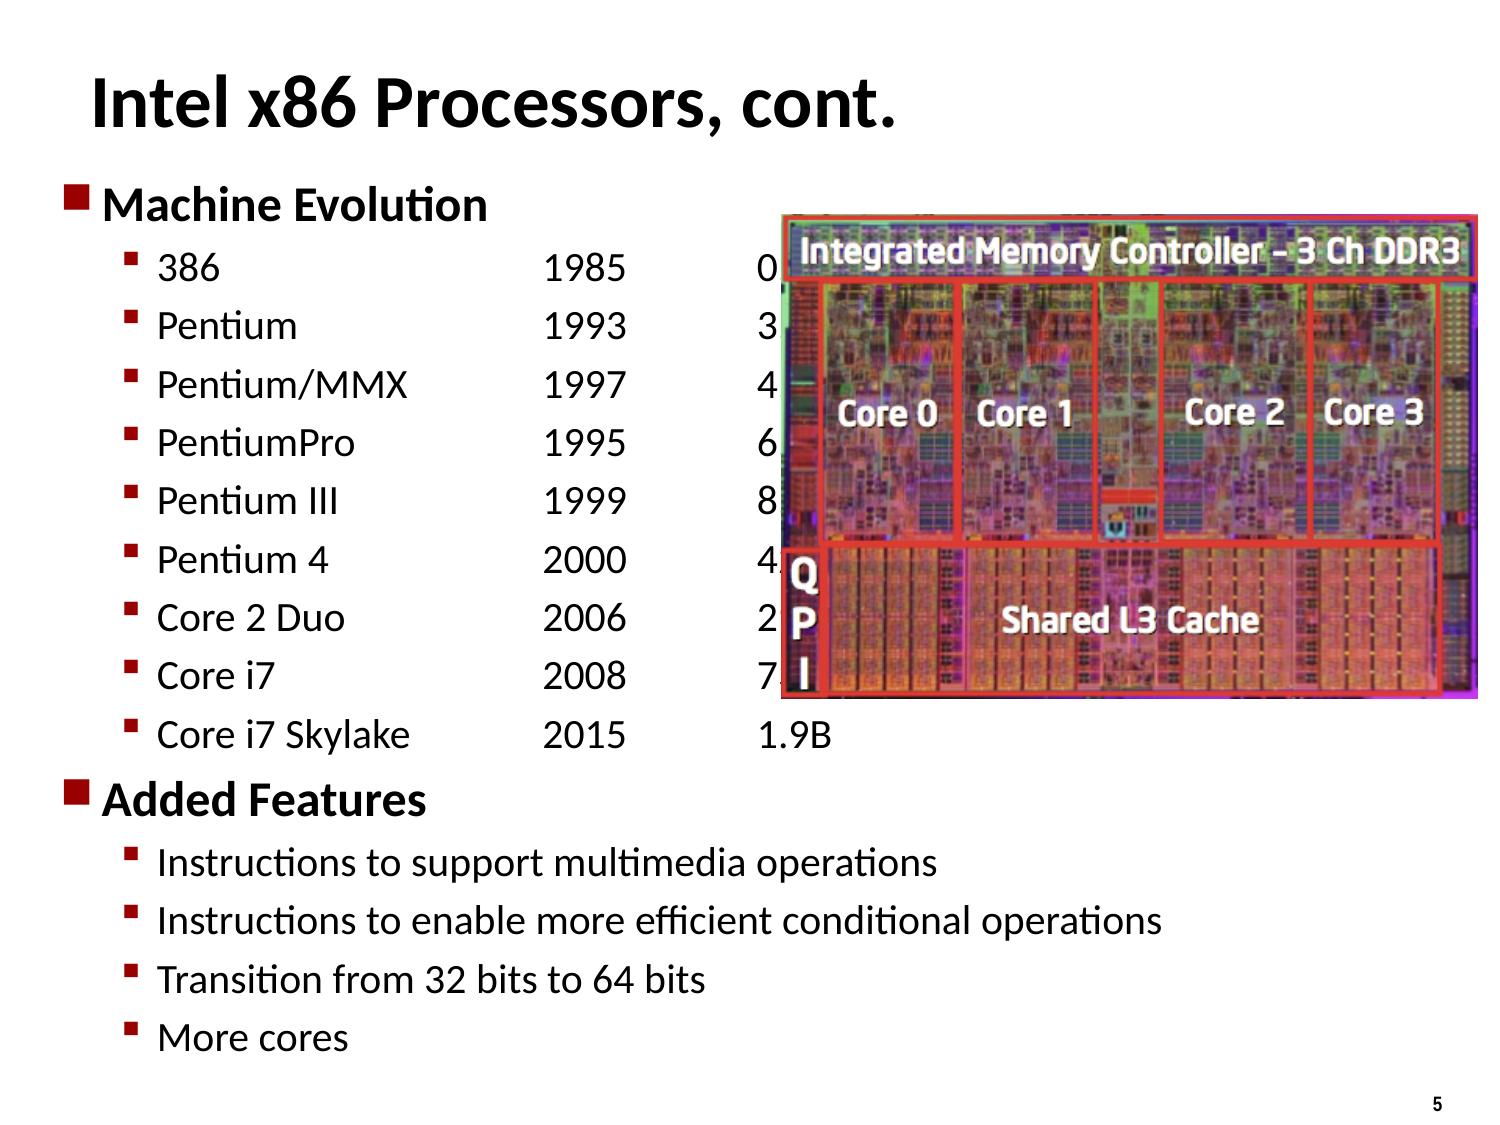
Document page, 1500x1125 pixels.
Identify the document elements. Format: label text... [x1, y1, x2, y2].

picture [780, 213, 1479, 699]
list Machine Evolution 386 1985 0.3M Pentium 1993 3.1M Pentium/MMX 1997 4.5M PentiumPro 1995 6.5M Pentium III 1999 8.2M Pentium 4 2000 42M Core 2 Duo 2006 291M Core i7 2008 731M Core i7 Skylake 2015 1.9B Added Features Instructions to support multimedia operations Instructions to enable more efficient conditional operations Transition from 32 bits to 64 bits More cores [49, 163, 1346, 980]
title Intel x86 Processors, cont. [74, 49, 1426, 145]
